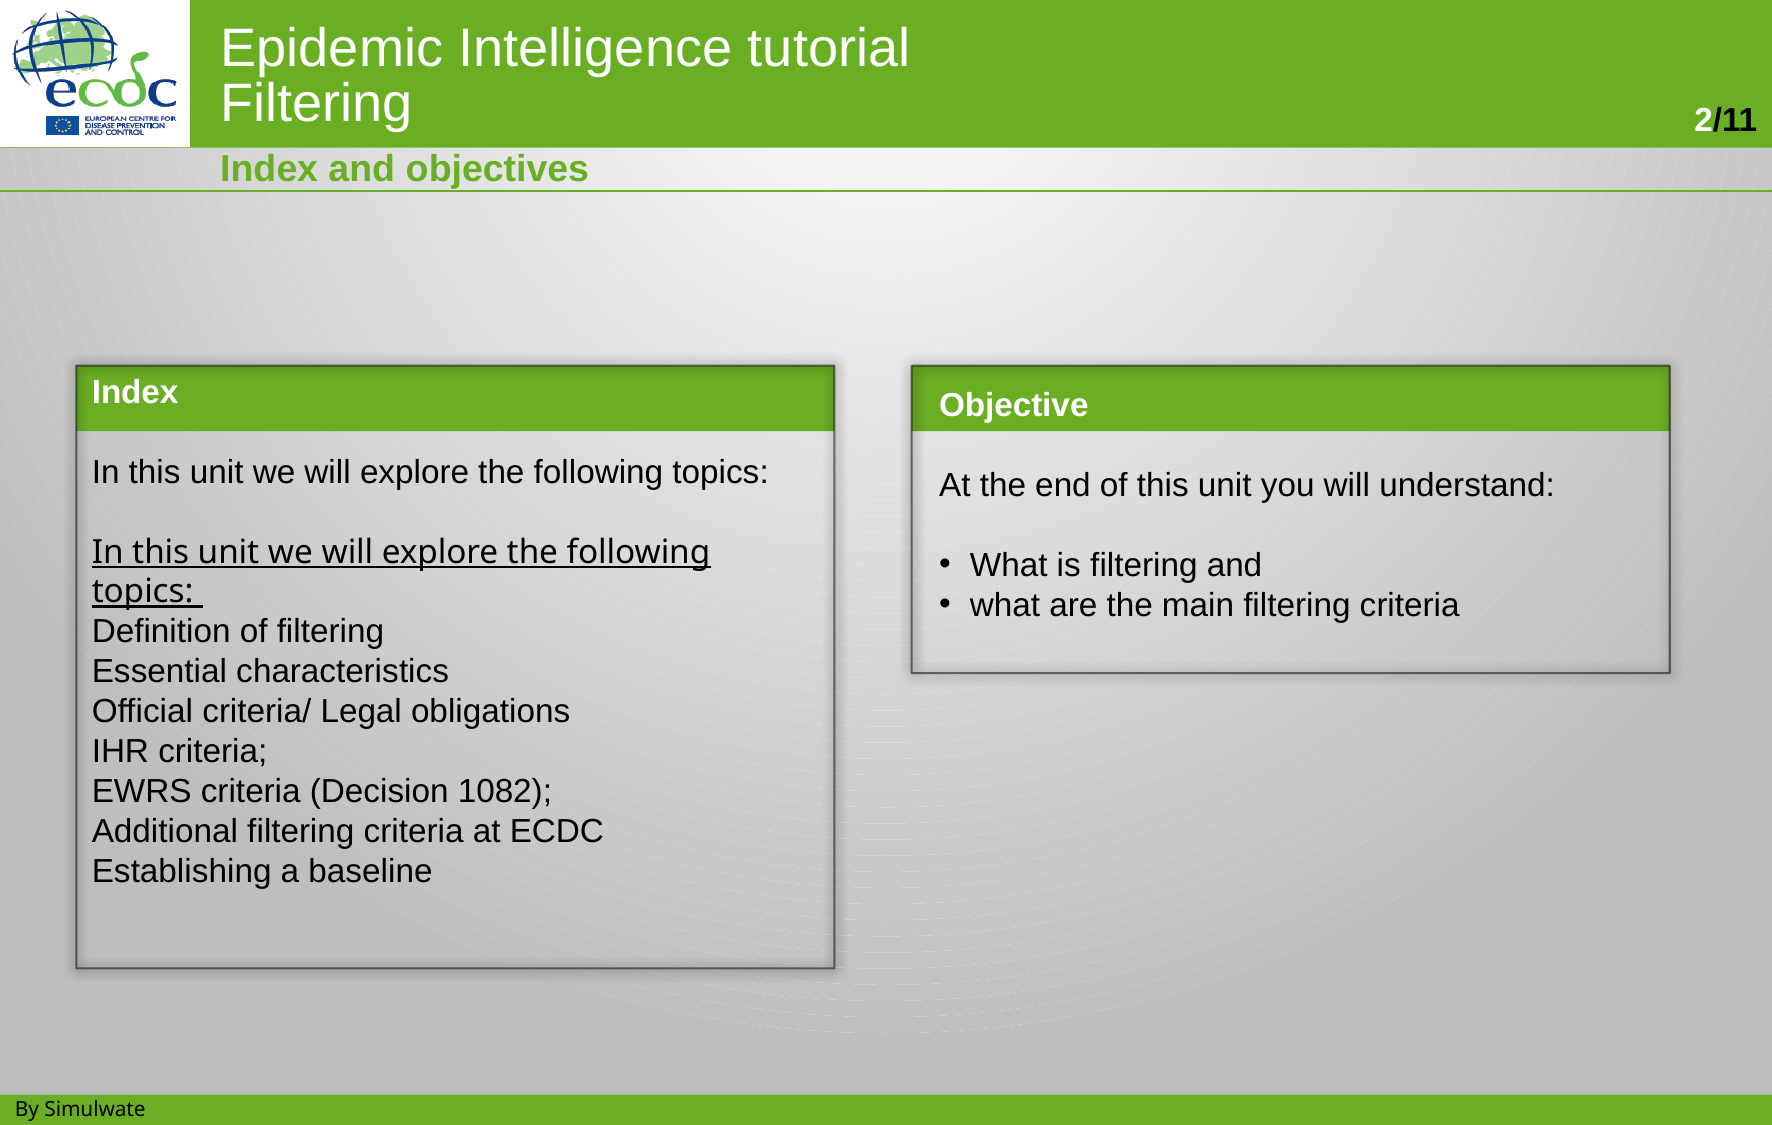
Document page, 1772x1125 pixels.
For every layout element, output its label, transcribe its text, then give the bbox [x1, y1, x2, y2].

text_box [76, 365, 835, 969]
picture [0, 0, 190, 147]
text_box Index and objectives [205, 141, 1406, 198]
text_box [911, 365, 1670, 674]
